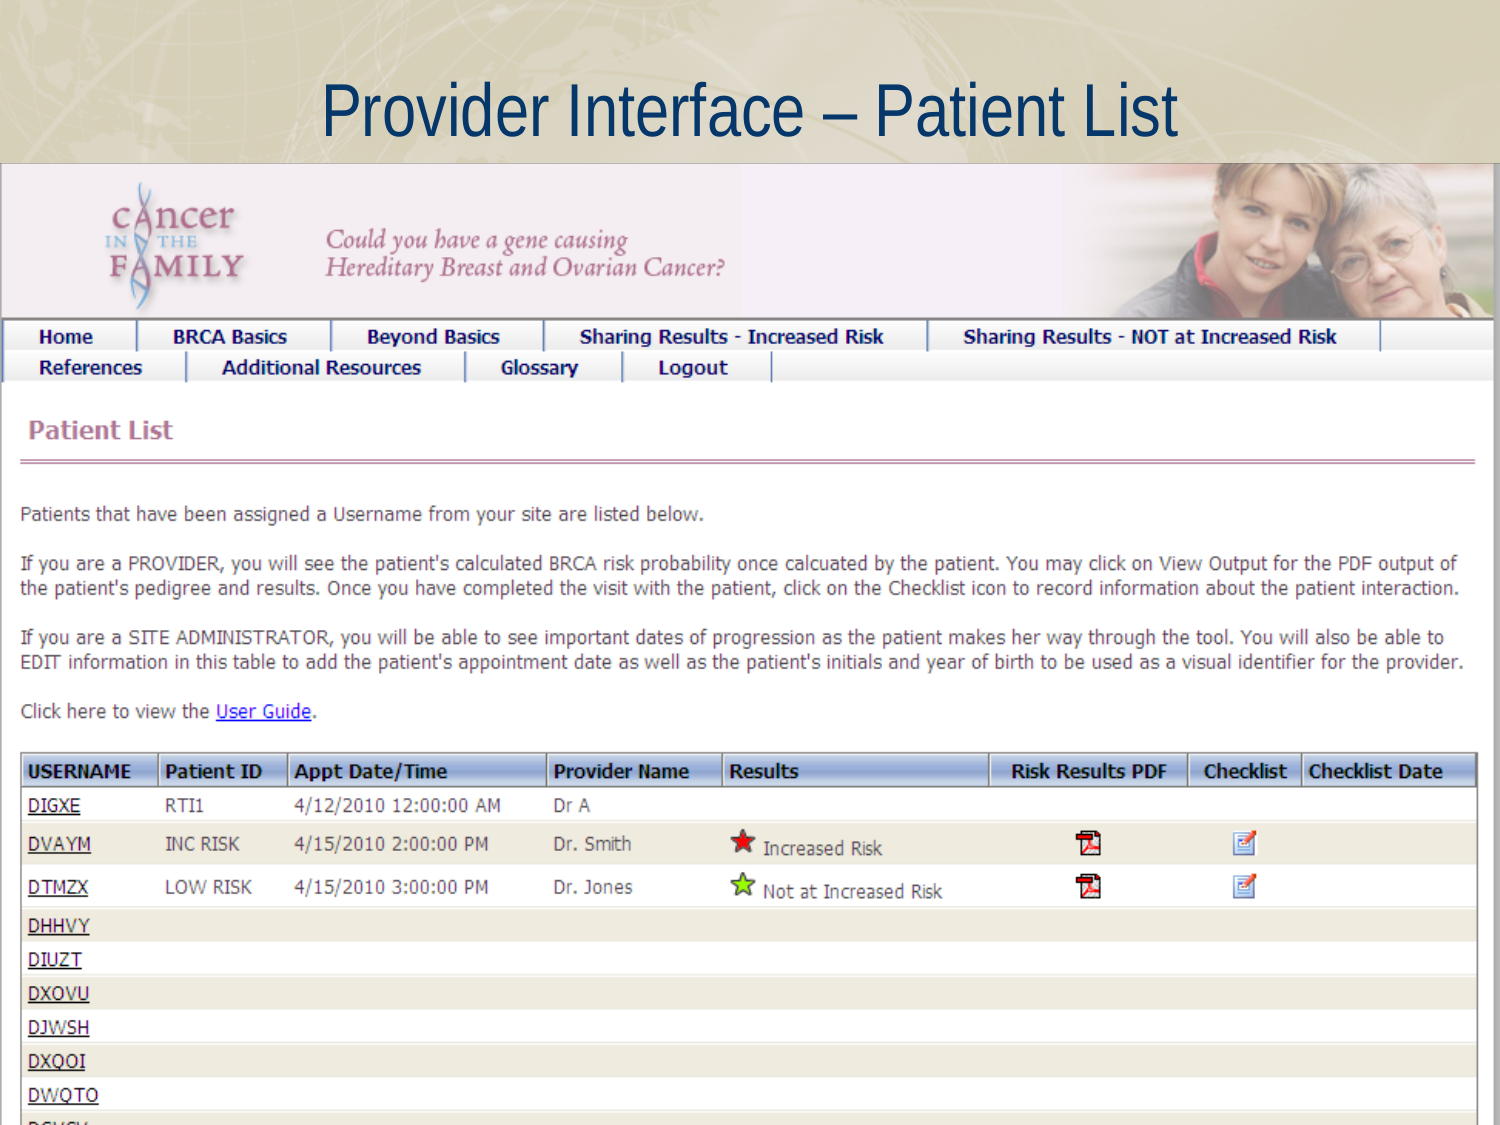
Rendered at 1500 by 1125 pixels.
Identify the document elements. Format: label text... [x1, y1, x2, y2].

picture [0, 0, 1500, 1125]
title Provider Interface – Patient List [112, 37, 1388, 161]
